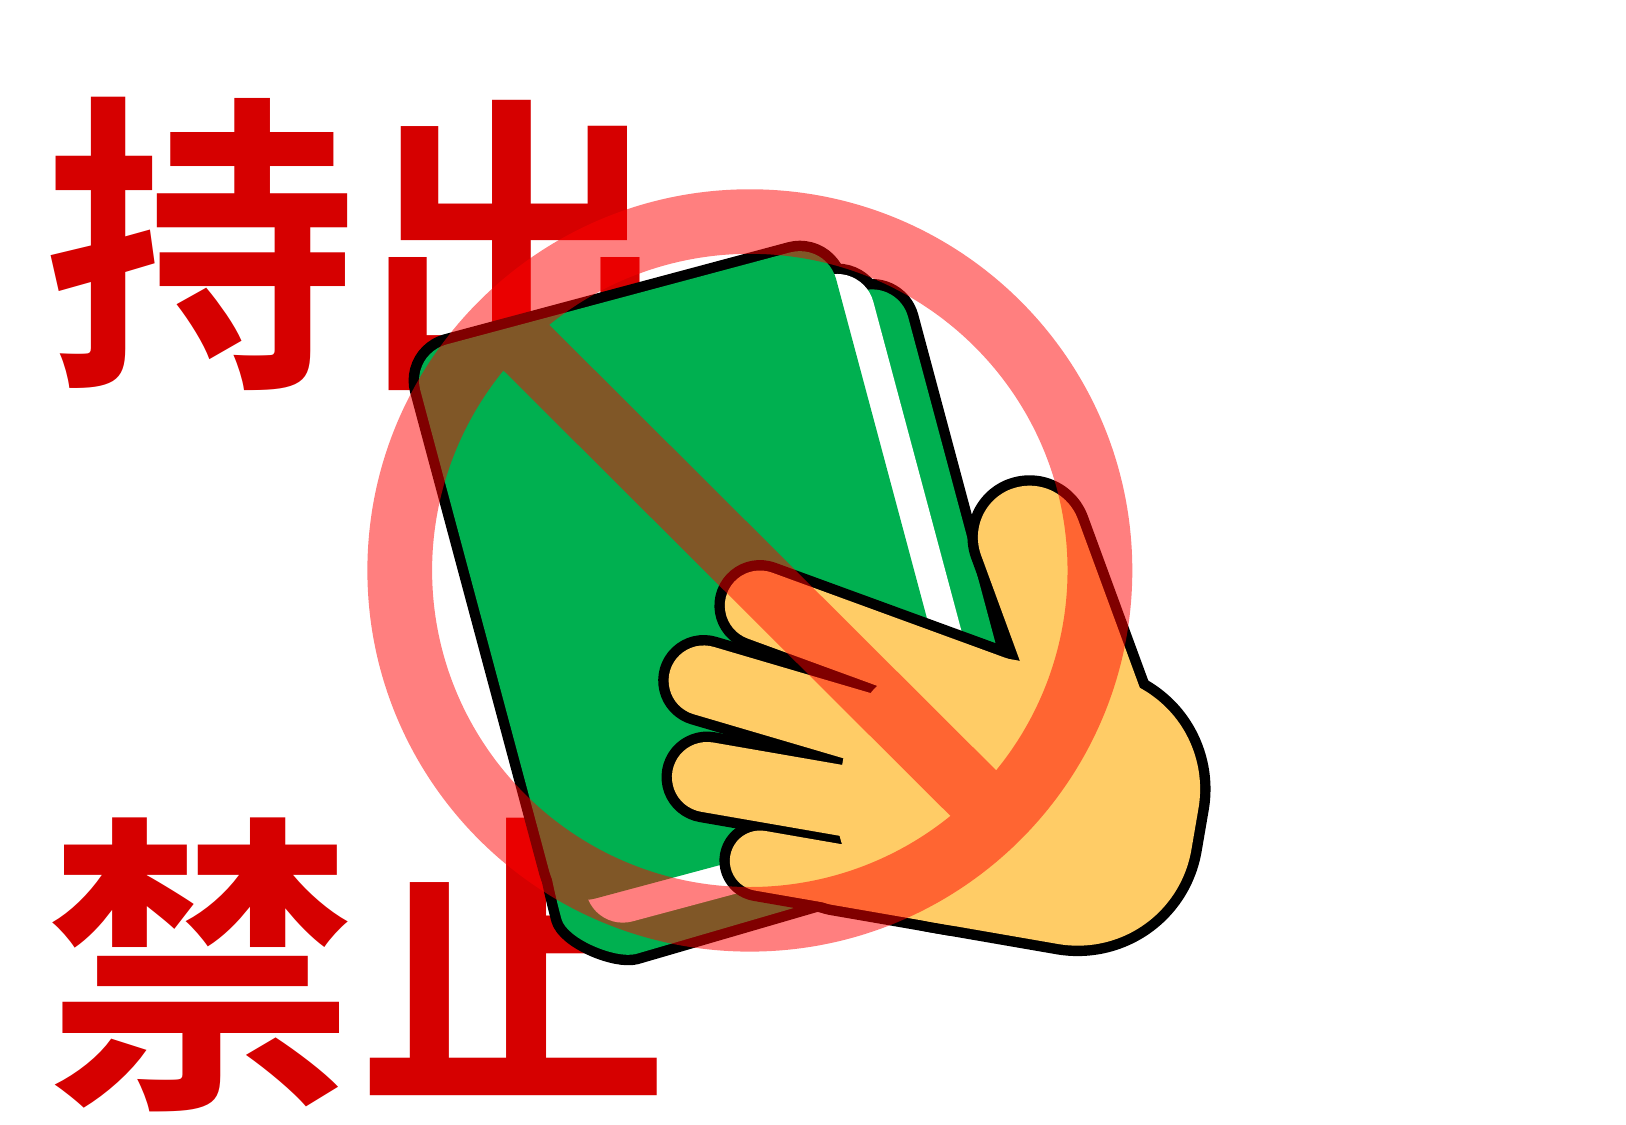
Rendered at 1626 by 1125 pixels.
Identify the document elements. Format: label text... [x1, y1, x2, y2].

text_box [367, 189, 1216, 952]
text_box 禁止 [29, 763, 1581, 1125]
text_box 持出 [29, 42, 1581, 432]
